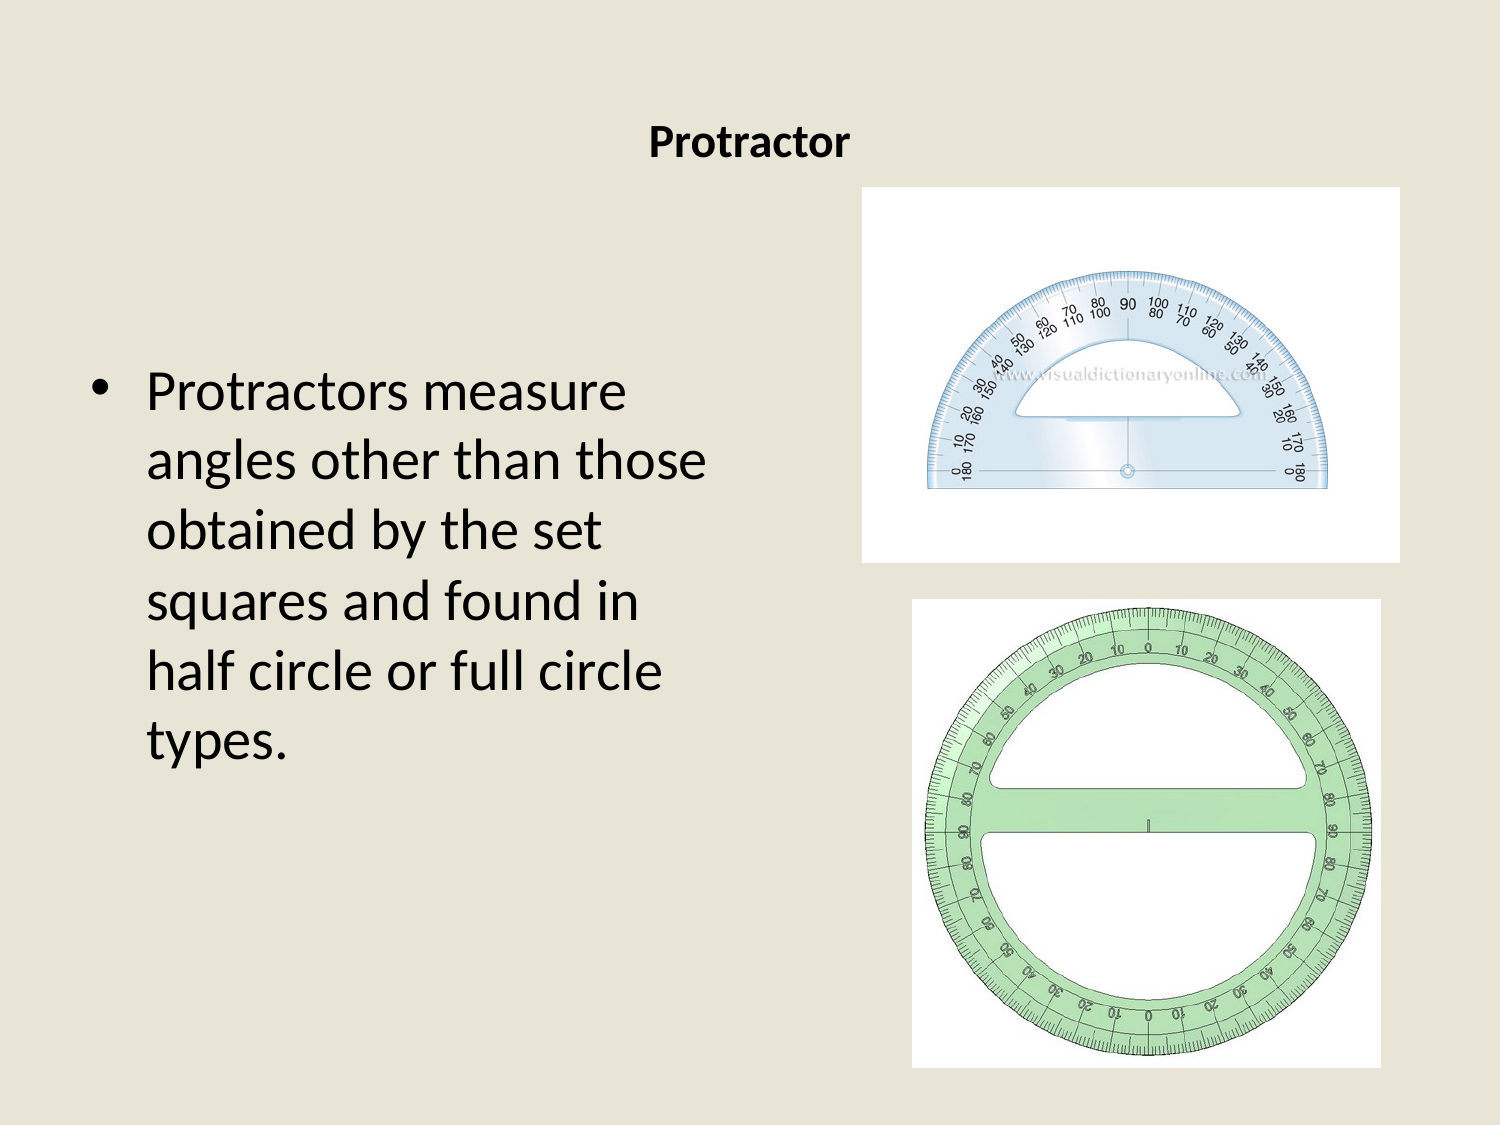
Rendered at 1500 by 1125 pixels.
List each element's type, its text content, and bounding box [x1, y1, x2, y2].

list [862, 187, 1401, 564]
title Protractor [75, 45, 1425, 233]
list Protractors measure angles other than those obtained by the set squares and found in half circle or full circle types. [75, 262, 738, 1005]
picture [912, 599, 1381, 1068]
